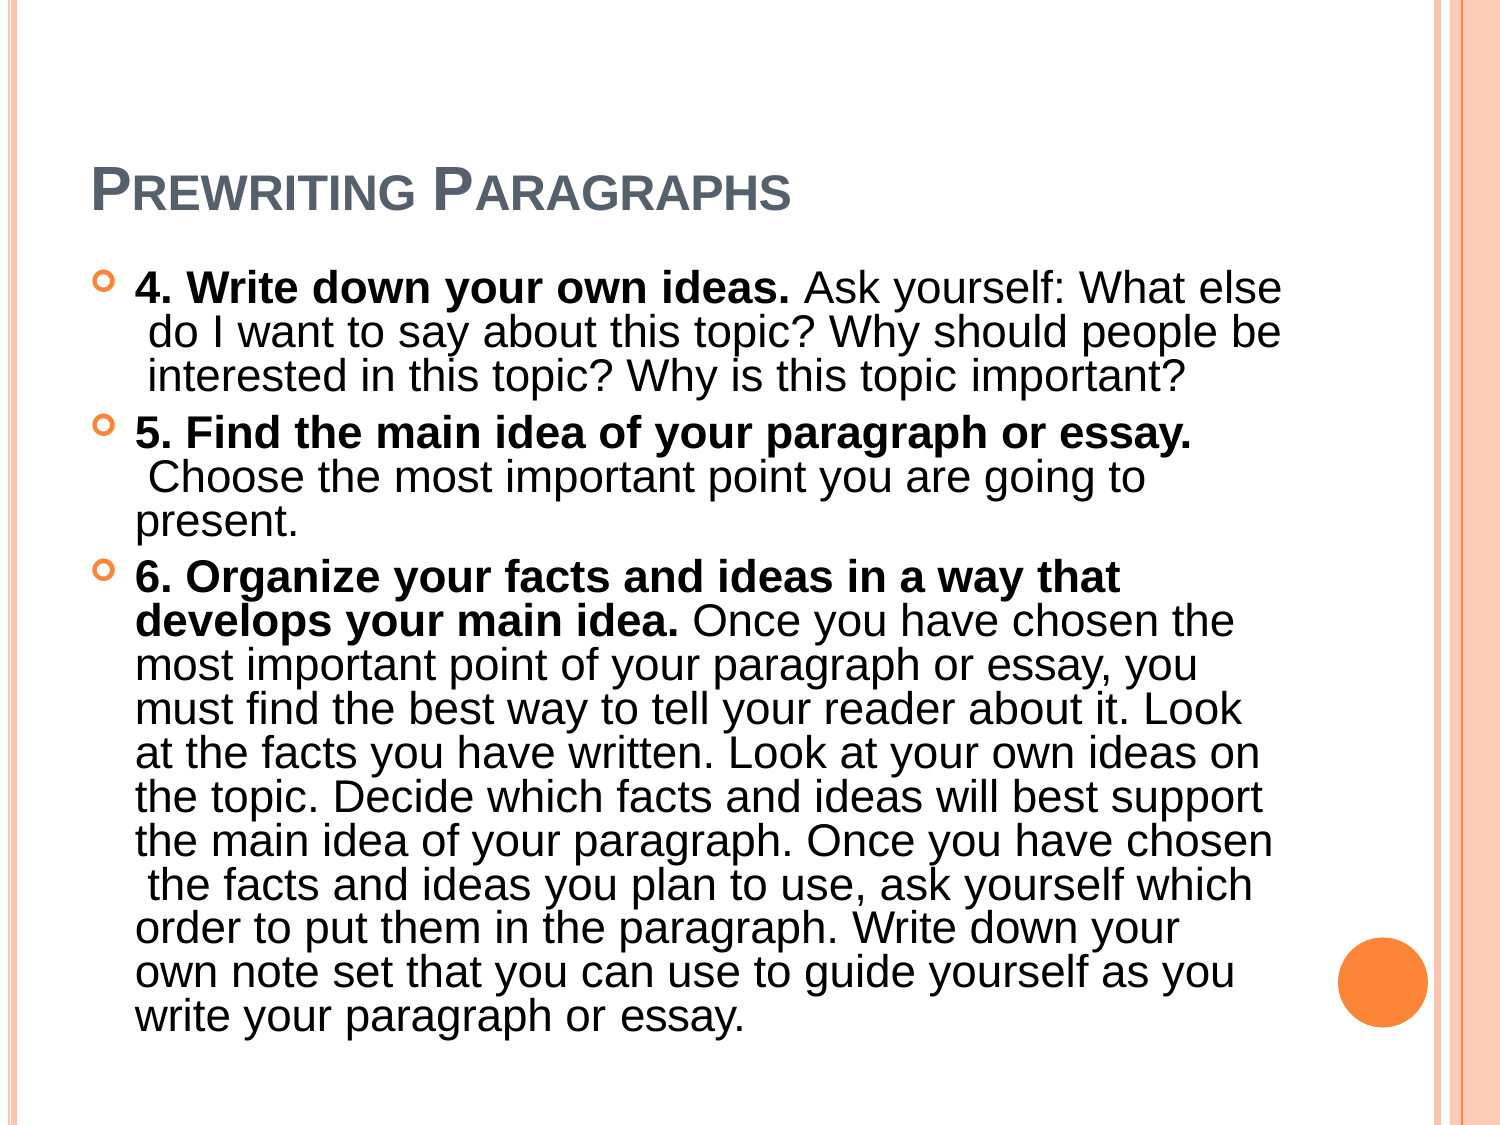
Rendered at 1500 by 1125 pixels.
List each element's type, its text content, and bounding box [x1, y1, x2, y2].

text_box 4. Write down your own ideas. Ask yourself: What else do I want to say about this topic? Why should people be interested in this topic? Why is this topic important? 5. Find the main idea of your paragraph or essay. Choose the most important point you are going to present. 6. Organize your facts and ideas in a way that develops your main idea. Once you have chosen the most important point of your paragraph or essay, you must find the best way to tell your reader about it. Look at the facts you have written. Look at your own ideas on the topic. Decide which facts and ideas will best support the main idea of your paragraph. Once you have chosen the facts and ideas you plan to use, ask yourself which order to put them in the paragraph. Write down your own note set that you can use to guide yourself as you write your paragraph or essay. [87, 255, 1284, 1041]
title PREWRITING PARAGRAPHS [87, 146, 796, 255]
